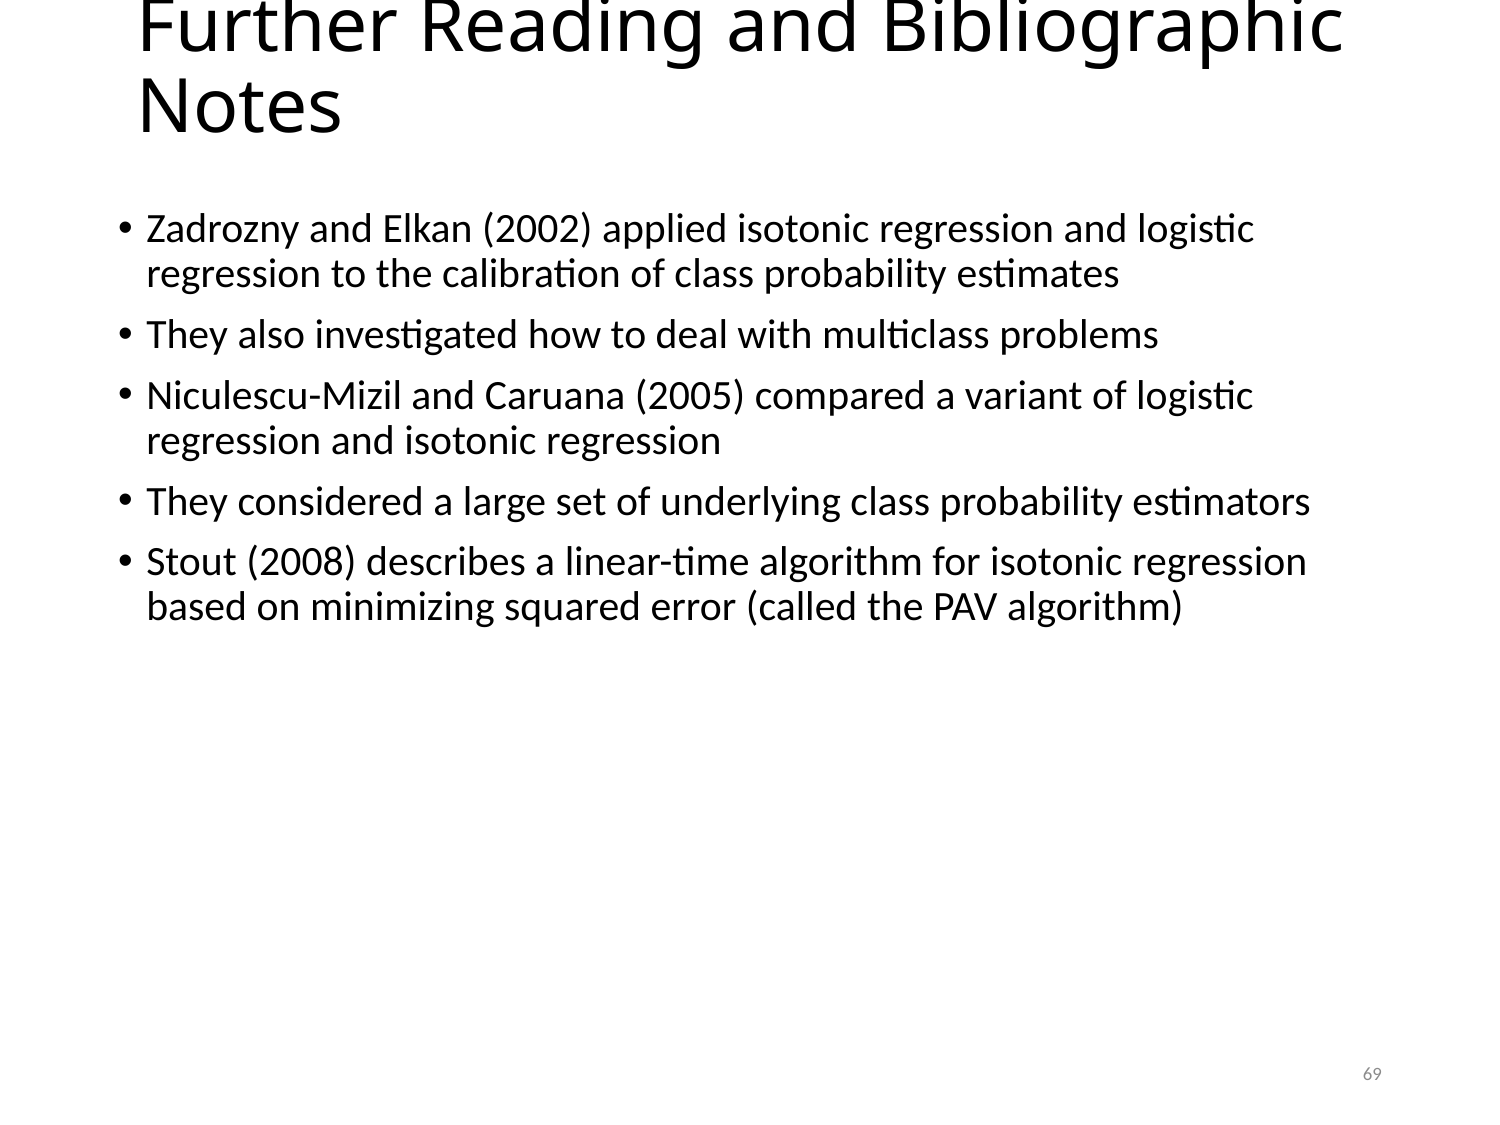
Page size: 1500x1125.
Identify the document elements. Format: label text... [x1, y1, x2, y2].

title Further Reading and Bibliographic Notes [121, 10, 1383, 126]
slide_number 69 [1059, 1042, 1397, 1103]
list Zadrozny and Elkan (2002) applied isotonic regression and logistic regression to the calibration of class probability estimates They also investigated how to deal with multiclass problems Niculescu-Mizil and Caruana (2005) compared a variant of logistic regression and isotonic regression They considered a large set of underlying class probability estimators Stout (2008) describes a linear-time algorithm for isotonic regression based on minimizing squared error (called the PAV algorithm) [103, 199, 1397, 1014]
